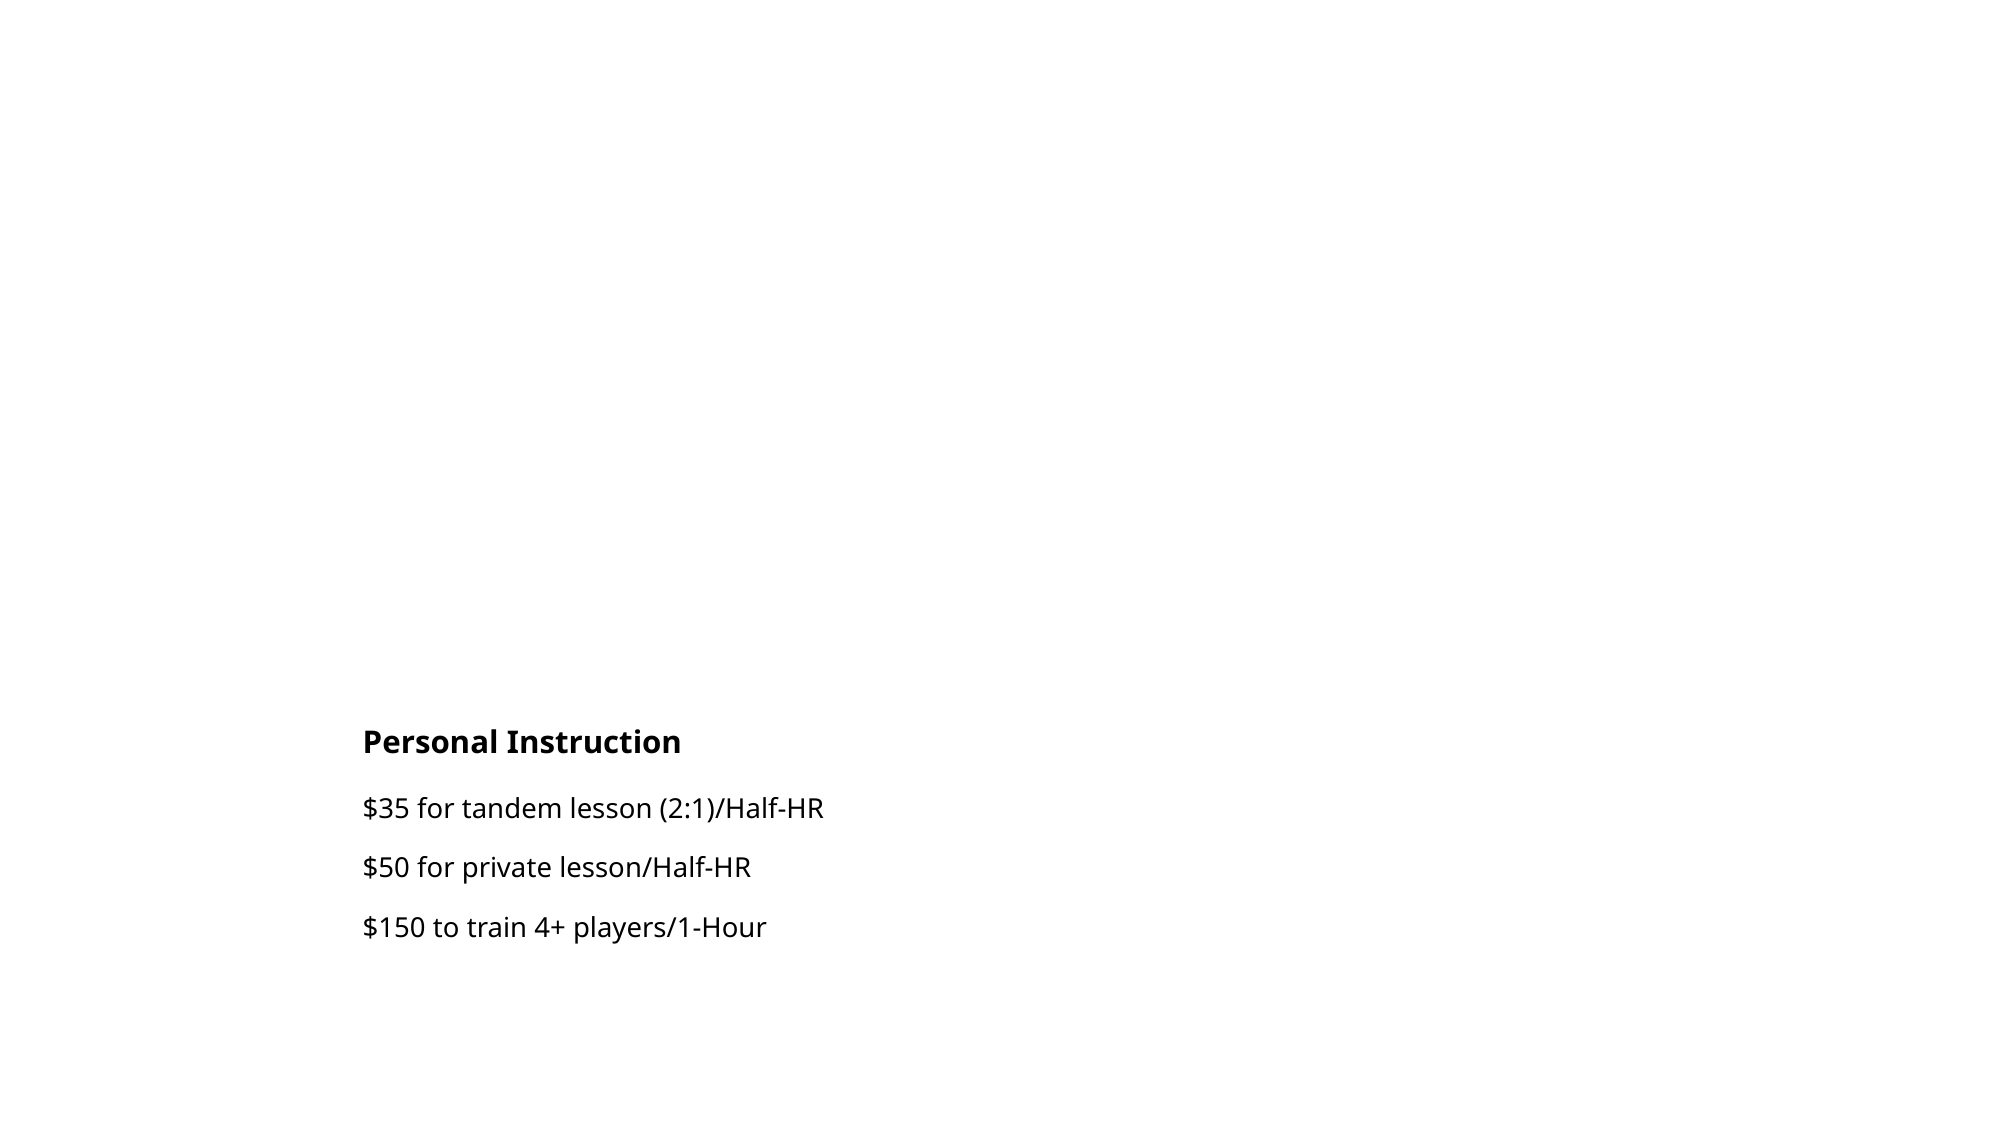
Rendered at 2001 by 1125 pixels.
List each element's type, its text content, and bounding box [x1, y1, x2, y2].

title Personal Instruction $35 for tandem lesson (2:1)/Half-HR $50 for private lesson/Half-HR $150 to train 4+ players/1-Hour [347, 612, 1848, 1004]
